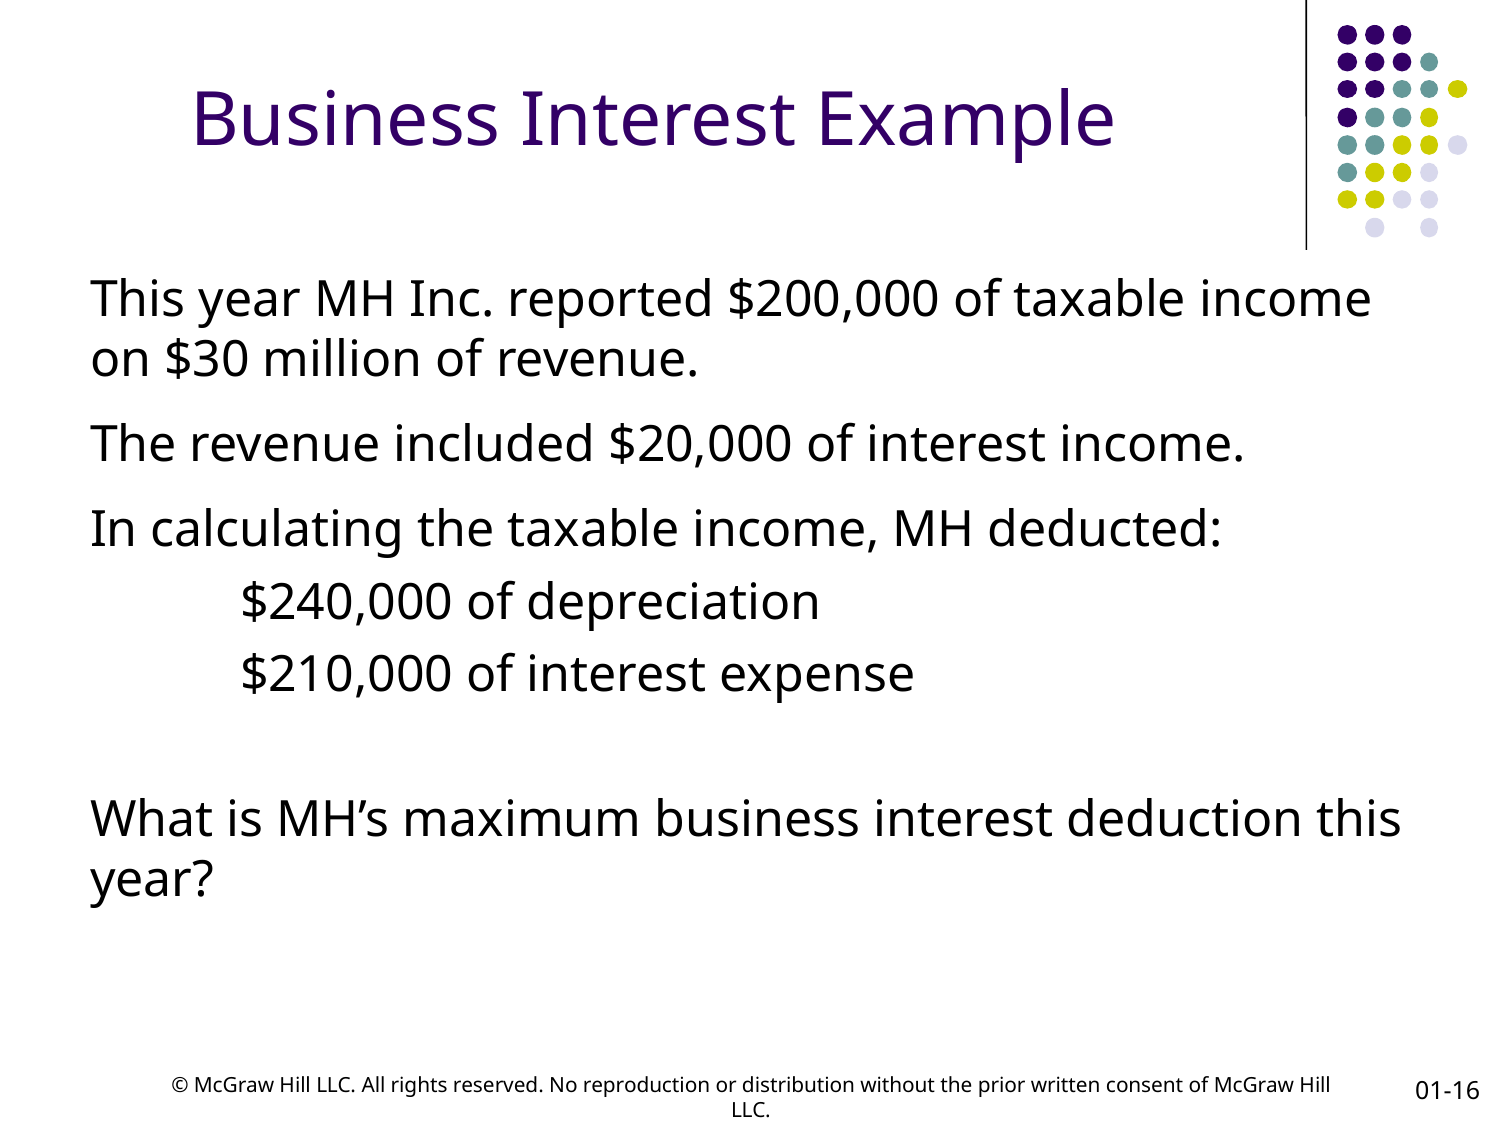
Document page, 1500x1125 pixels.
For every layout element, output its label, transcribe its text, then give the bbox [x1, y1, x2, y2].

title Business Interest Example [32, 8, 1275, 234]
list This year MH Inc. reported $200,000 of taxable income on $30 million of revenue. The revenue included $20,000 of interest income. In calculating the taxable income, MH deducted: $240,000 of depreciation $210,000 of interest expense What is MH’s maximum business interest deduction this year? [75, 259, 1425, 1062]
slide_number 01-16 [1345, 1061, 1496, 1122]
